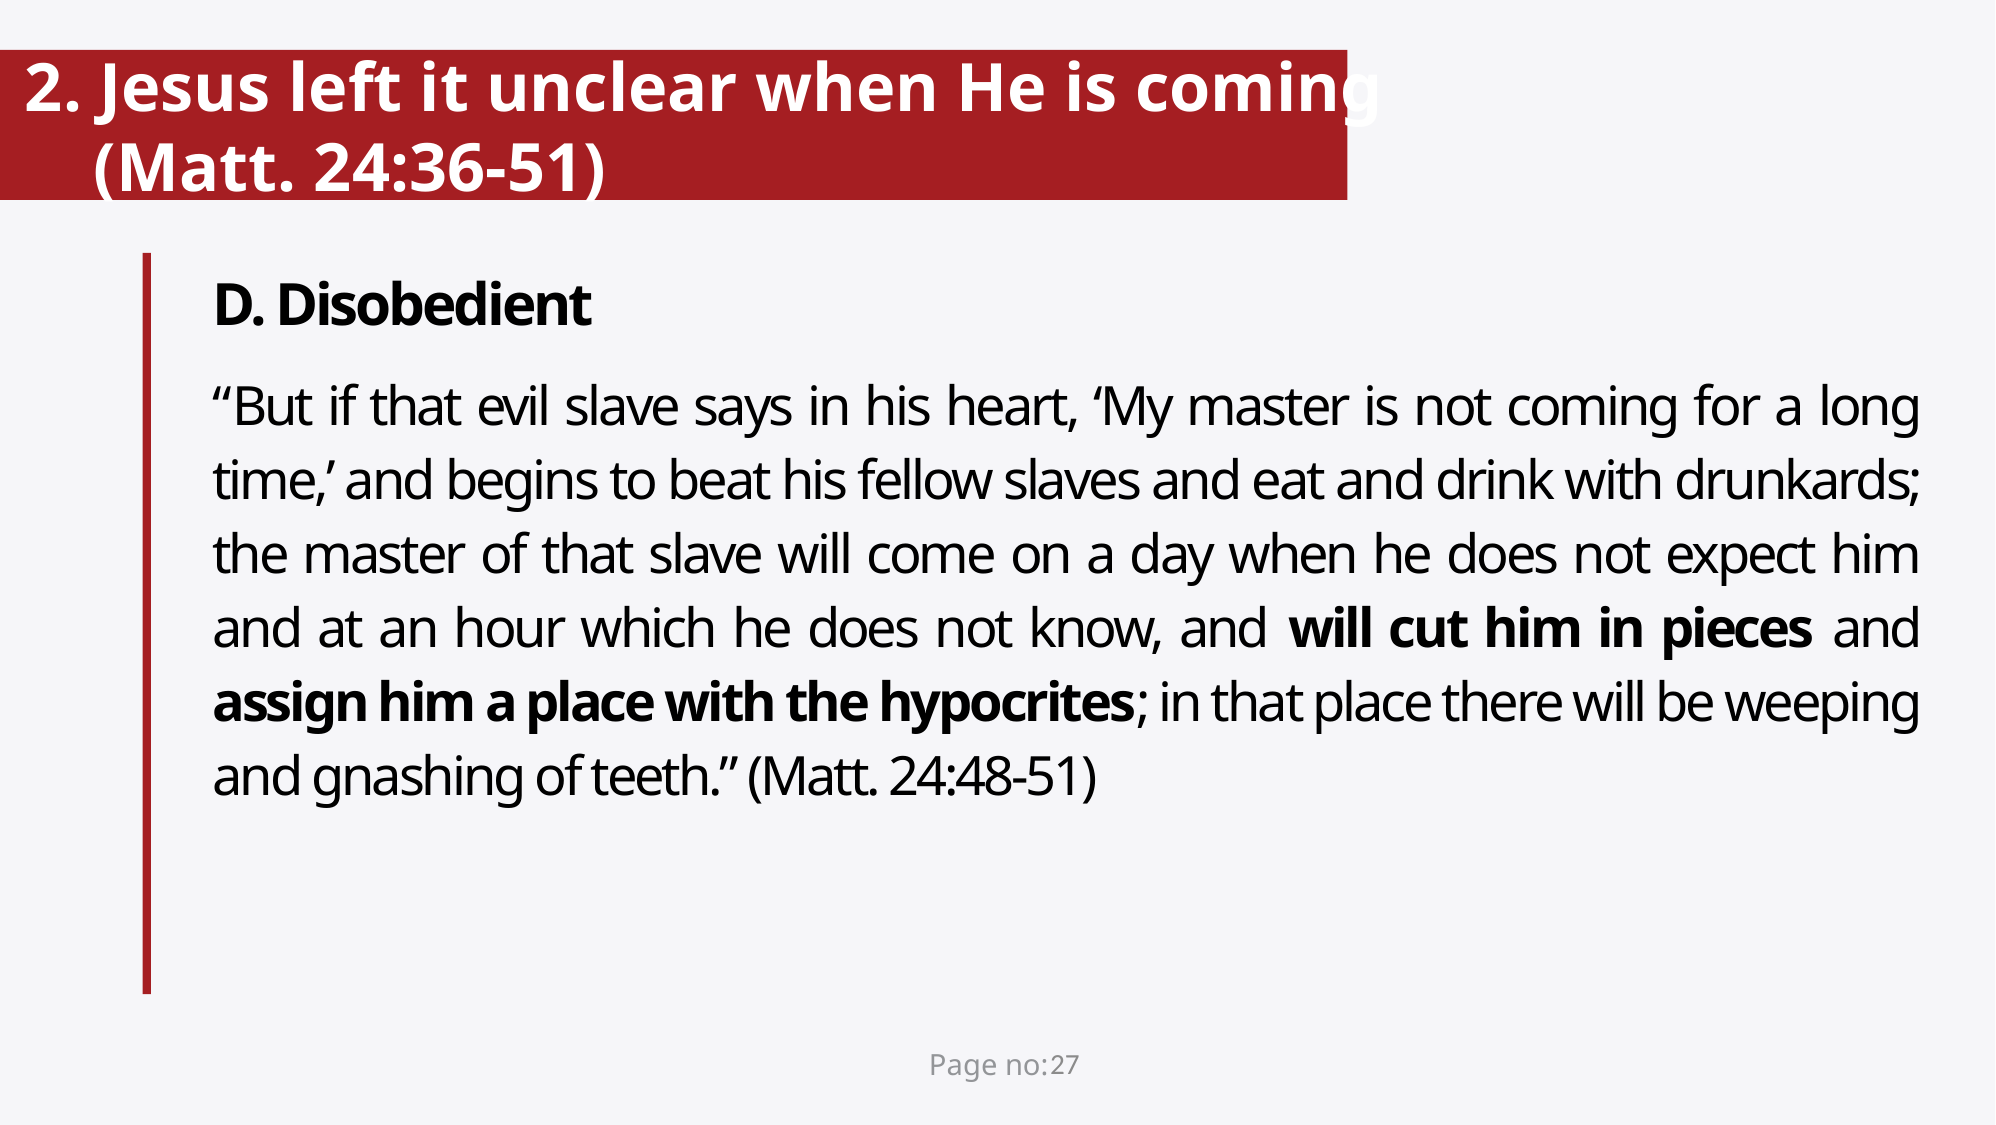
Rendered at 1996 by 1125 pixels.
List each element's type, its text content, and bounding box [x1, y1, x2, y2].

title 2. Jesus left it unclear when He is coming (Matt. 24:36-51) [10, 62, 1806, 188]
subtitle D. Disobedient “But if that evil slave says in his heart, ‘My master is not coming for a long time,’ and begins to beat his fellow slaves and eat and drink with drunkards; the master of that slave will come on a day when he does not expect him and at an hour which he does not know, and will cut him in pieces and assign him a place with the hypocrites; in that place there will be weeping and gnashing of teeth.” (Matt. 24:48-51) [197, 249, 1936, 1000]
